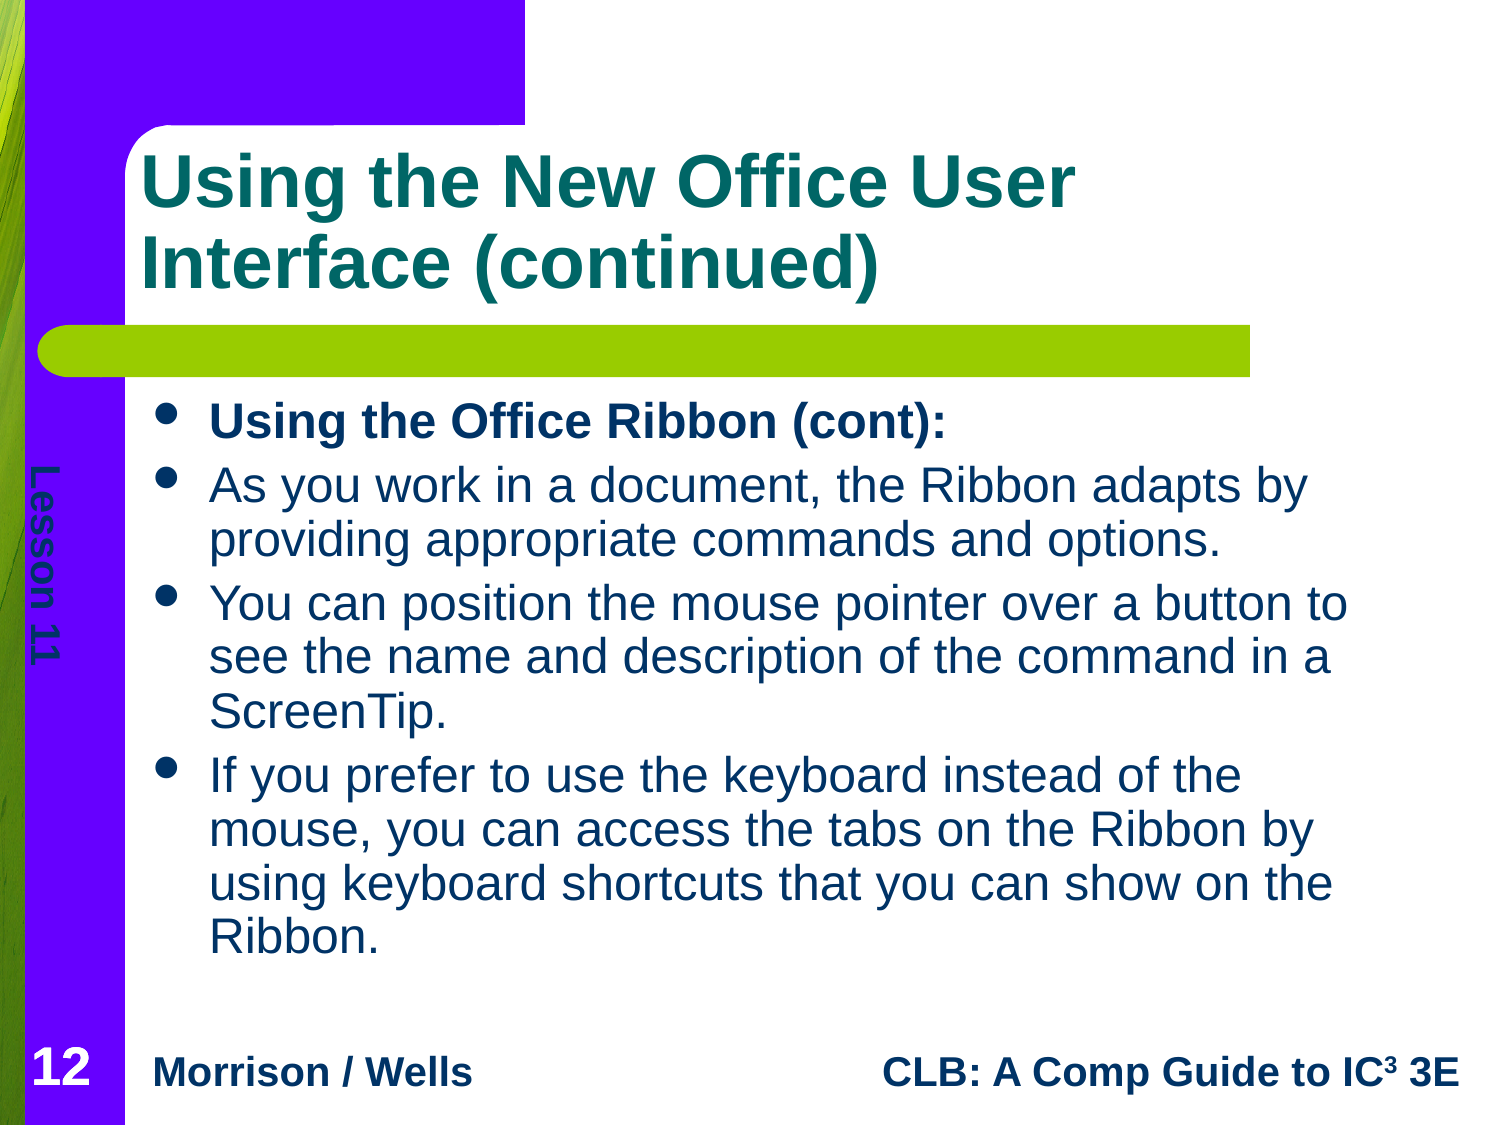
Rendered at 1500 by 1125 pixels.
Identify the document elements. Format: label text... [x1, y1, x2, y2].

title Using the New Office User Interface (continued) [124, 124, 1426, 313]
picture [0, 0, 25, 1125]
list Using the Office Ribbon (cont): As you work in a document, the Ribbon adapts by providing appropriate commands and options. You can position the mouse pointer over a button to see the name and description of the command in a ScreenTip. If you prefer to use the keyboard instead of the mouse, you can access the tabs on the Ribbon by using keyboard shortcuts that you can show on the Ribbon. [137, 387, 1400, 1026]
text_box 12 [13, 1023, 111, 1105]
